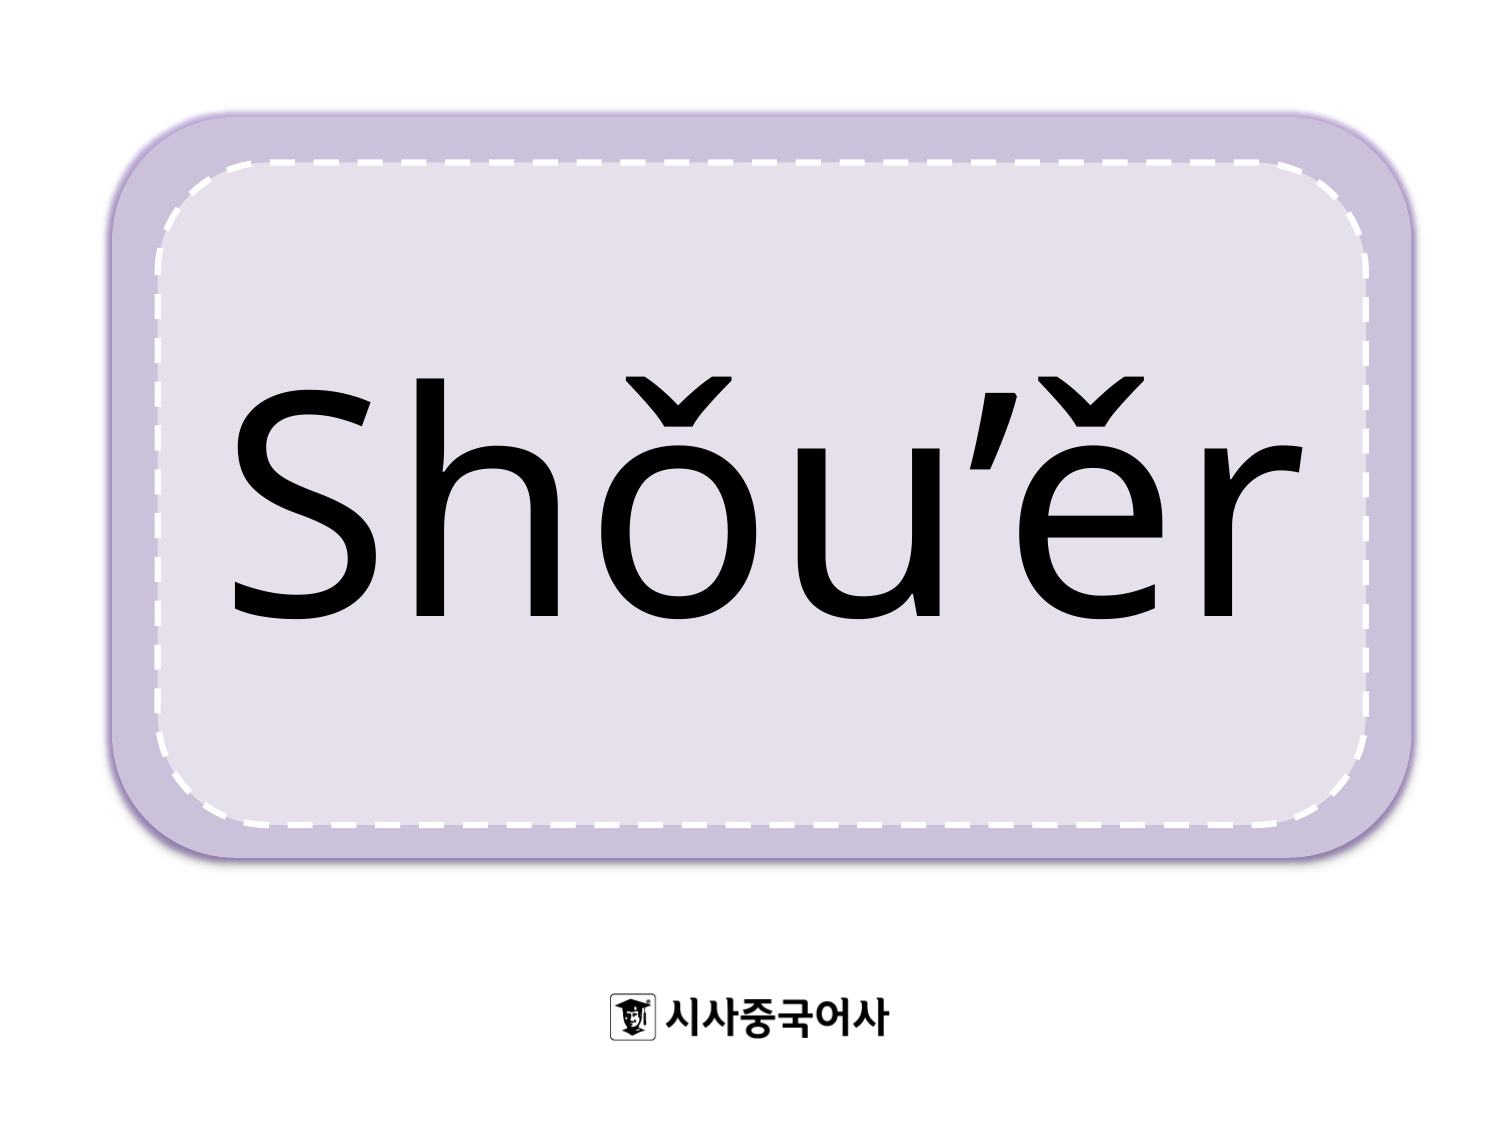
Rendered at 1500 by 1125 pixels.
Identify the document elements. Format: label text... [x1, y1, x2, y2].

picture [602, 987, 898, 1047]
text_box Shǒu’ěr [159, 159, 1368, 823]
